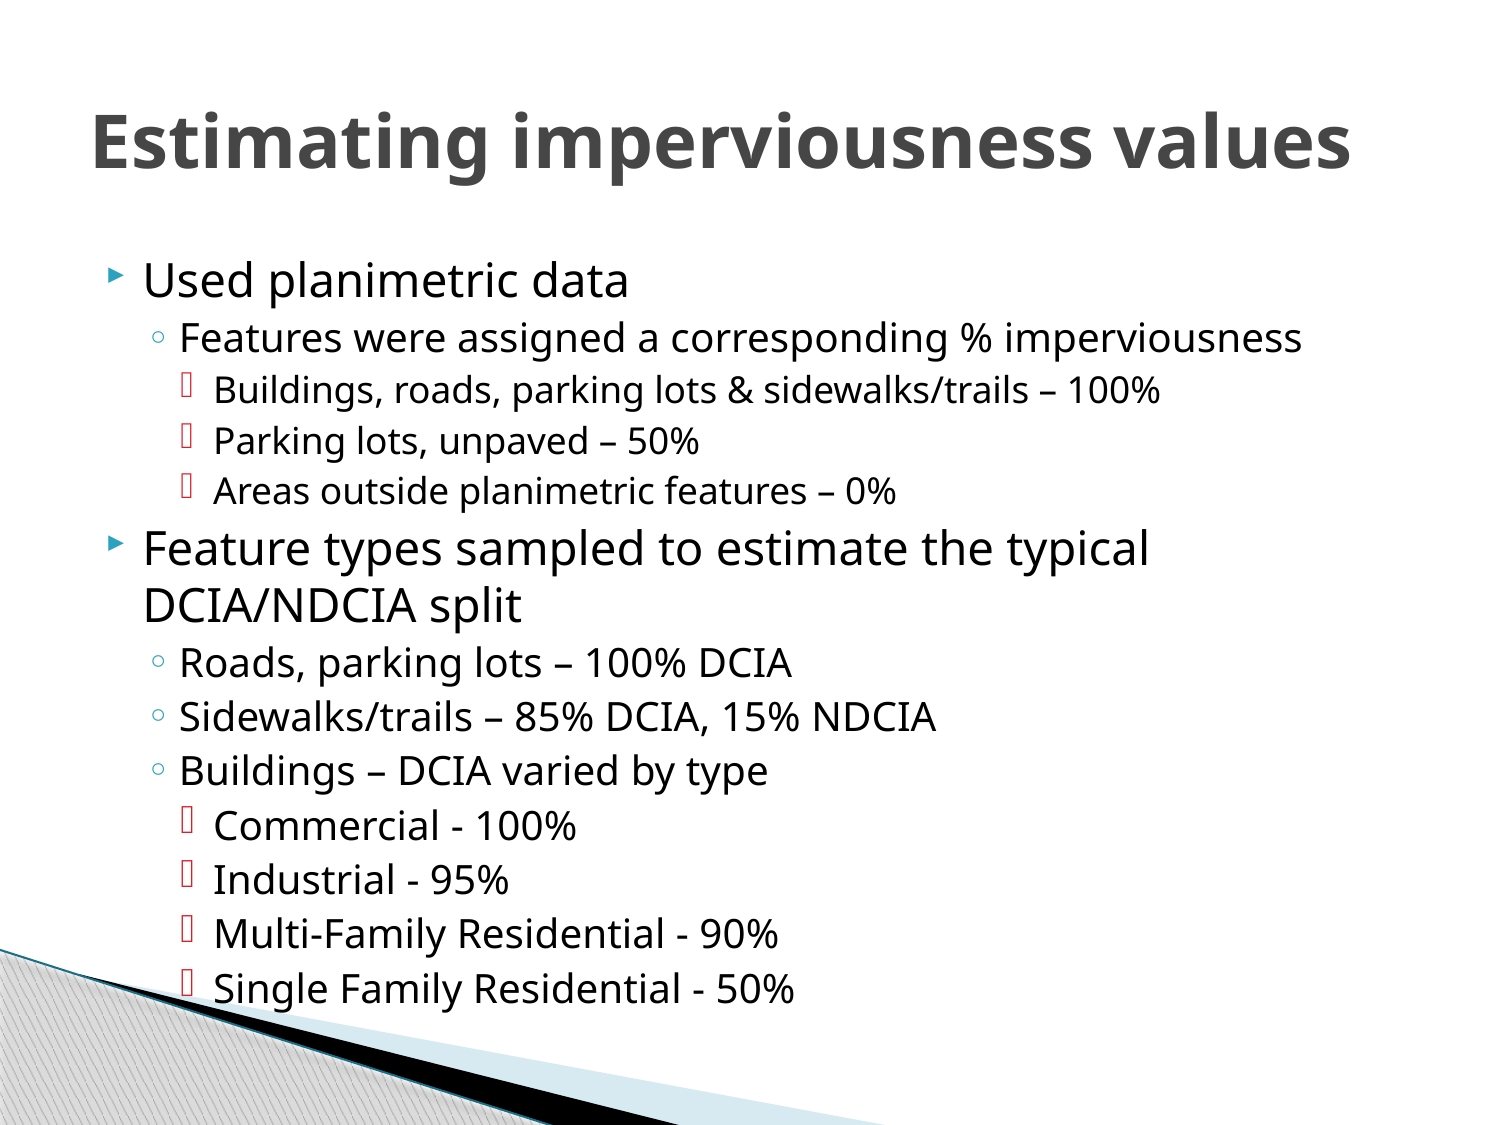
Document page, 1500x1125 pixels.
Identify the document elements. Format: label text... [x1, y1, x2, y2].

title Estimating imperviousness values [75, 45, 1425, 233]
list Used planimetric data Features were assigned a corresponding % imperviousness Buildings, roads, parking lots & sidewalks/trails – 100% Parking lots, unpaved – 50% Areas outside planimetric features – 0% Feature types sampled to estimate the typical DCIA/NDCIA split Roads, parking lots – 100% DCIA Sidewalks/trails – 85% DCIA, 15% NDCIA Buildings – DCIA varied by type Commercial - 100% Industrial - 95% Multi-Family Residential - 90% Single Family Residential - 50% [75, 243, 1425, 1025]
